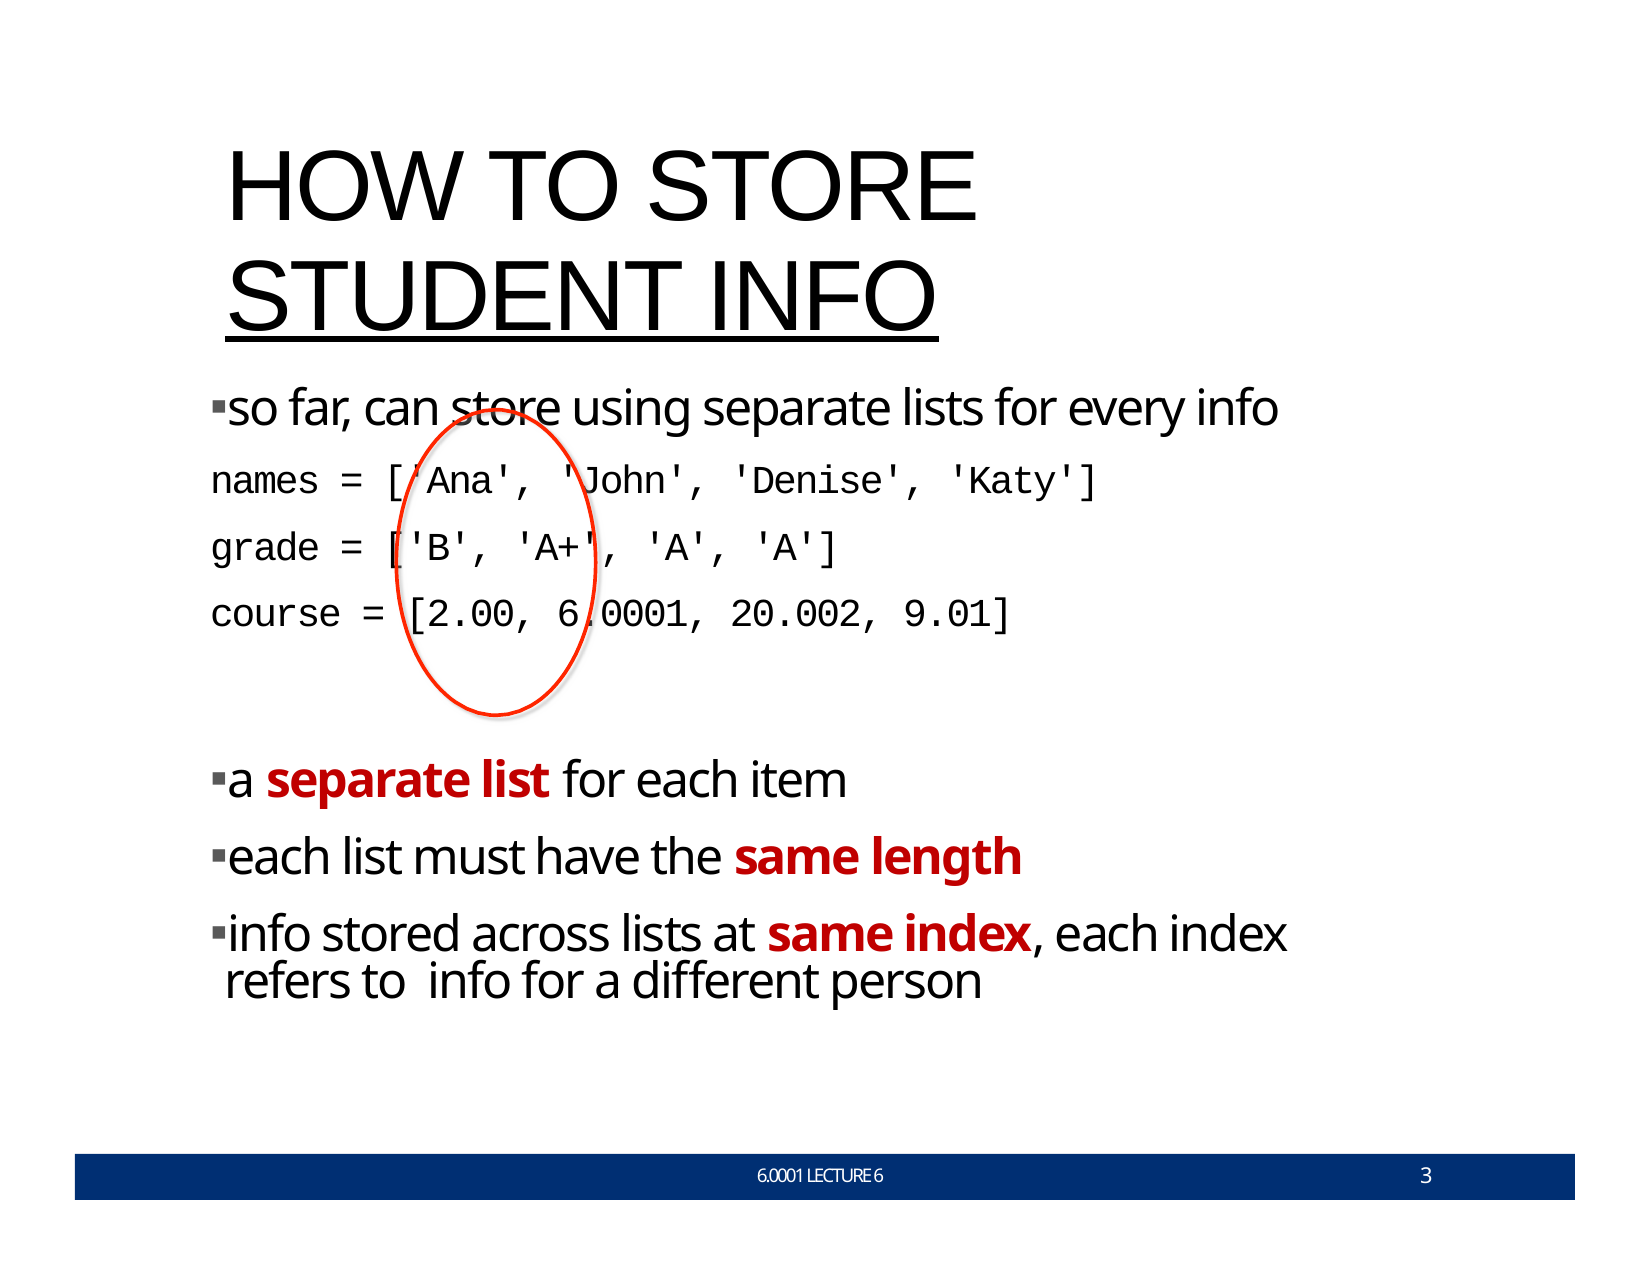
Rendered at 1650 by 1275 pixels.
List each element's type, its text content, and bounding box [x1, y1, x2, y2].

text_box 3 [1413, 1160, 1447, 1192]
text_box so far, can store using separate lists for every info names = ['Ana', 'John', 'Denise', 'Katy'] grade = ['B', 'A+', 'A', 'A'] course = [2.00, 6.0001, 20.002, 9.01] a separate list for each item each list must have the same length info stored across lists at same index, each index refers to info for a diﬀerent person [207, 348, 1425, 1009]
footer 6.0001 LECTURE 6 [754, 1162, 897, 1275]
text_box [390, 402, 609, 728]
title HOW TO STORE STUDENT INFO [222, 128, 1450, 351]
text_box [396, 409, 596, 716]
